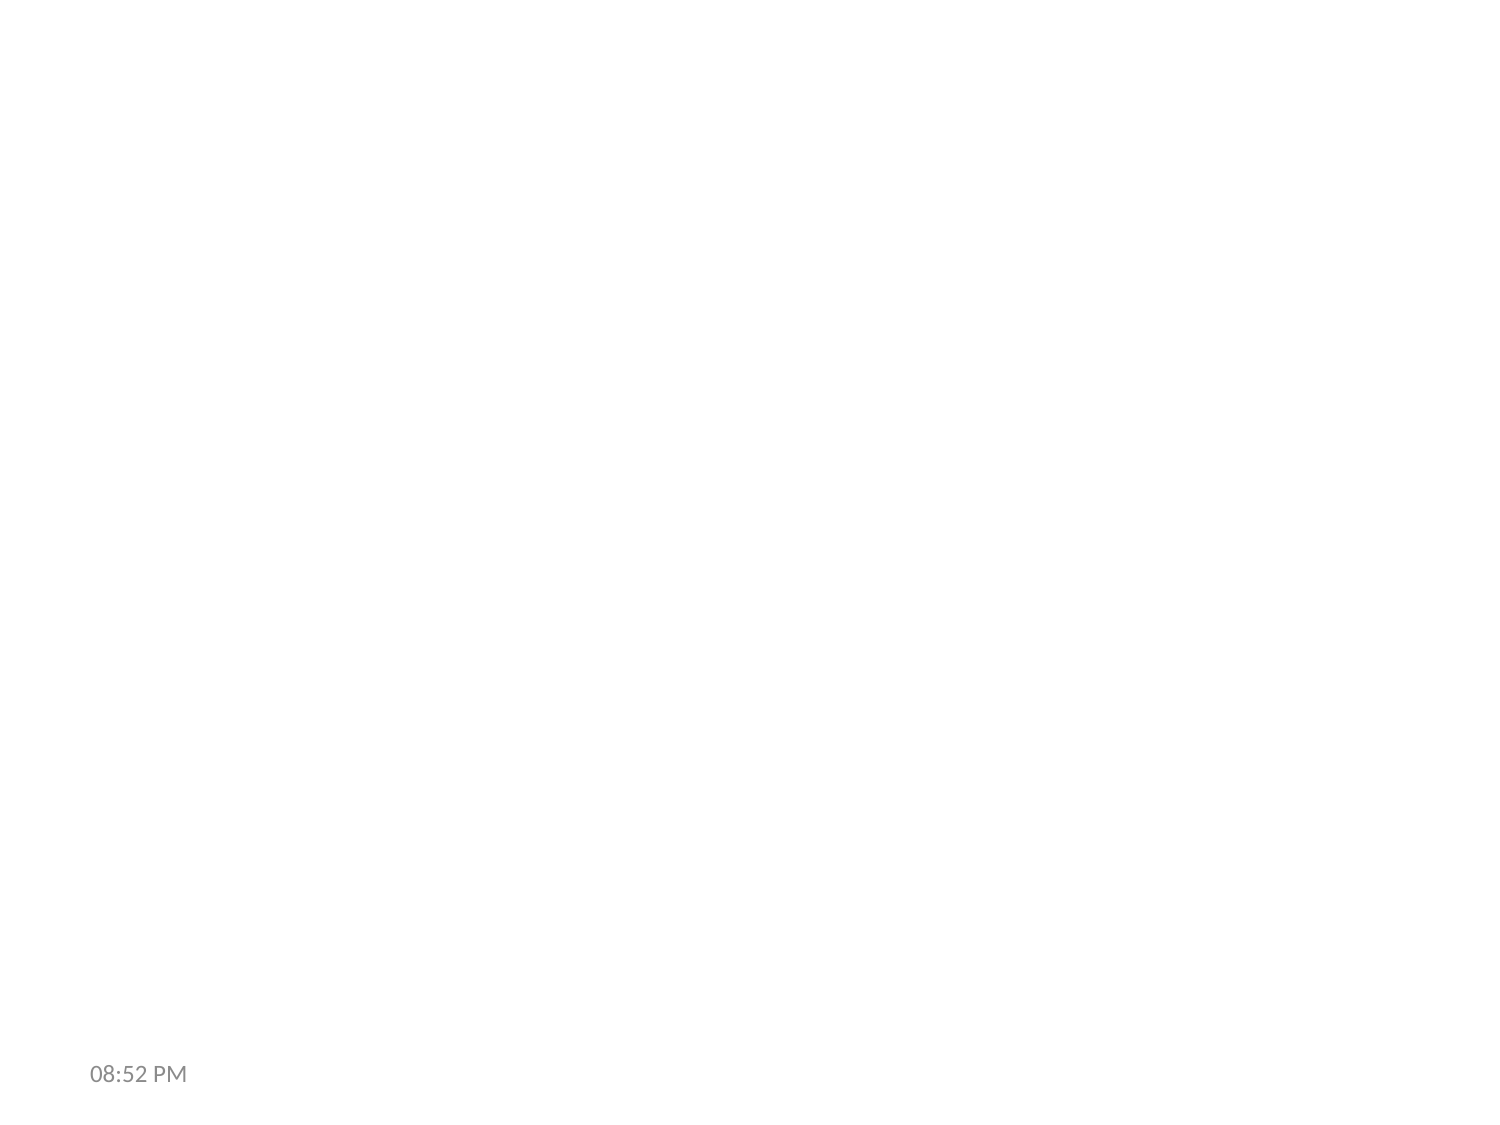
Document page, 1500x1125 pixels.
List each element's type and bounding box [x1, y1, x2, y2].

slide_number [75, 1042, 425, 1103]
